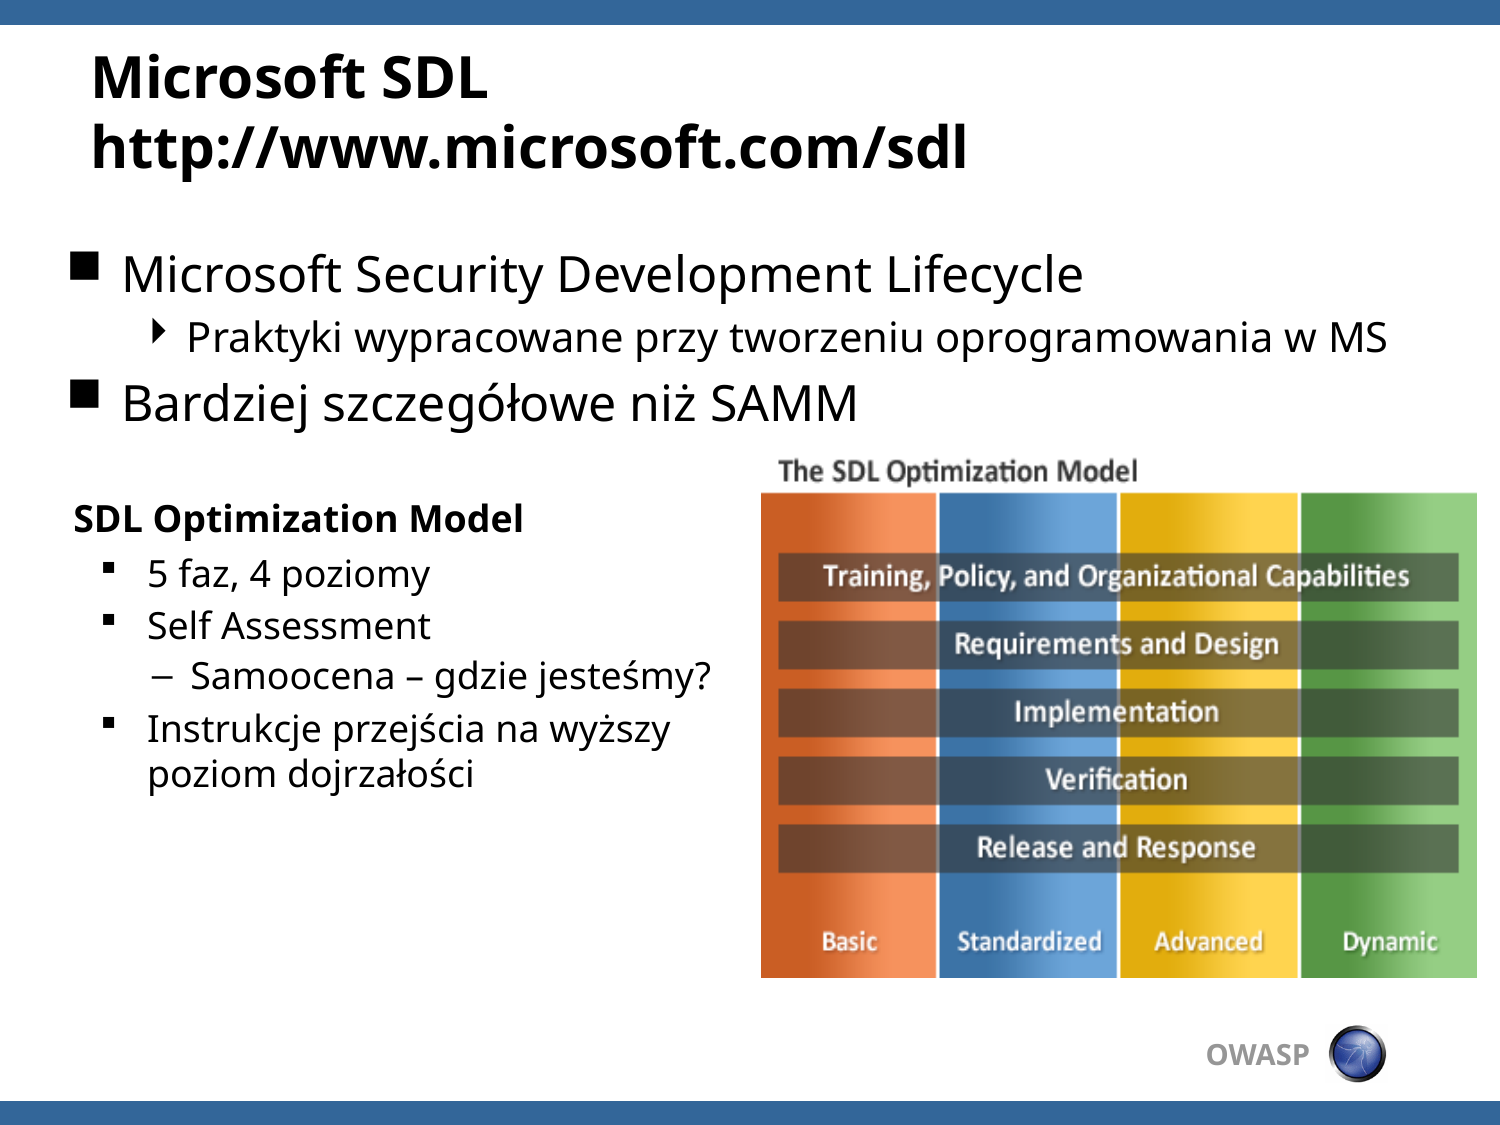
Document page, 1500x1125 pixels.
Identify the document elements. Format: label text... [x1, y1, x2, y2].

picture [1325, 1024, 1388, 1083]
title Microsoft SDL http://www.microsoft.com/sdl [74, 44, 1426, 176]
picture [761, 445, 1477, 978]
text_box SDL Optimization Model 5 faz, 4 poziomy Self Assessment Samoocena – gdzie jesteśmy? Instrukcje przejścia na wyższy poziom dojrzałości [58, 487, 739, 803]
list Microsoft Security Development Lifecycle Praktyki wypracowane przy tworzeniu oprogramowania w MS Bardziej szczegółowe niż SAMM [49, 234, 1451, 434]
